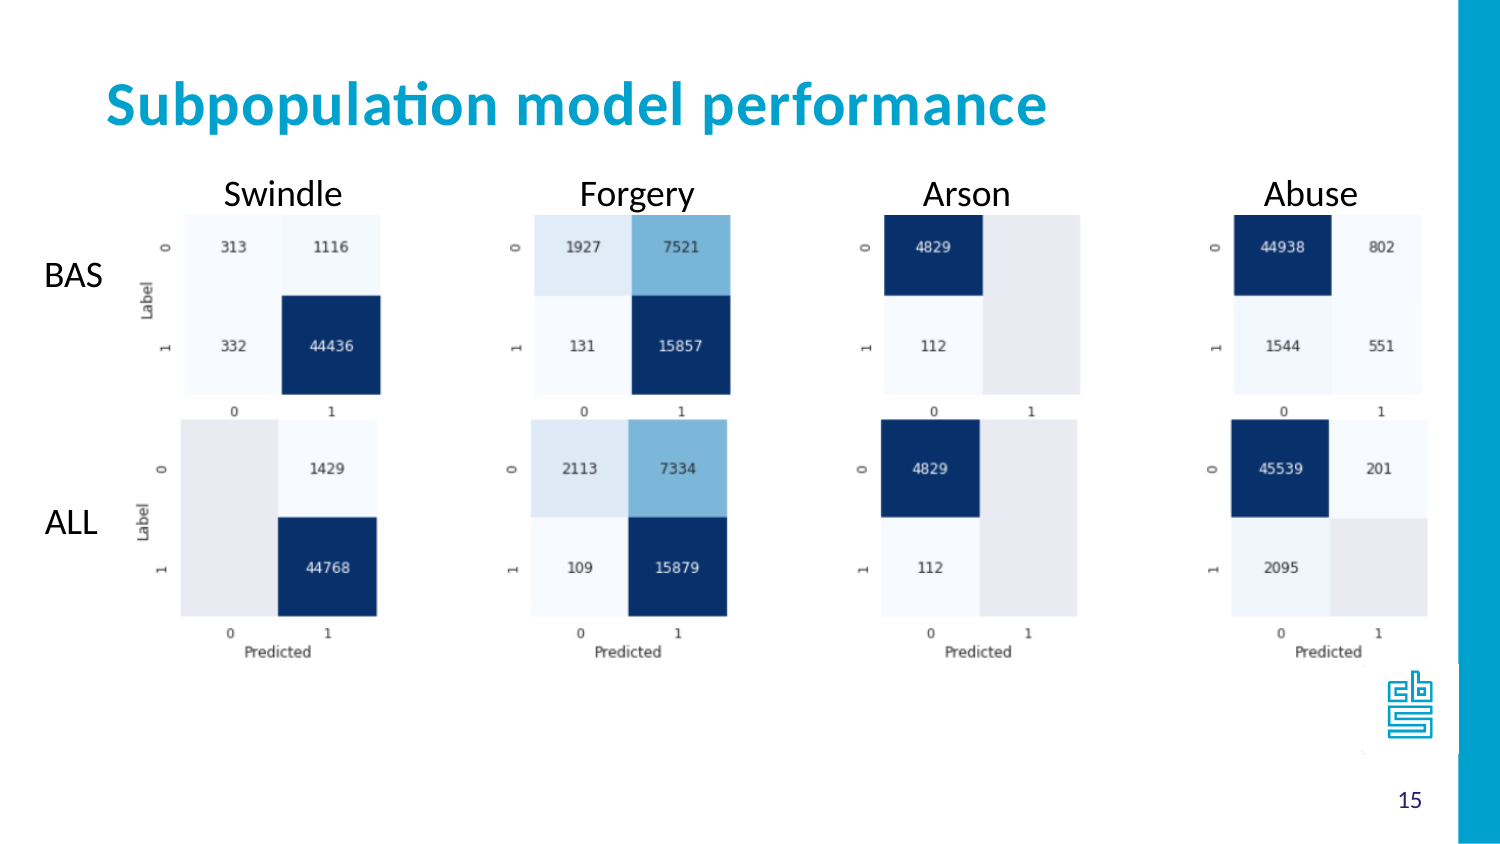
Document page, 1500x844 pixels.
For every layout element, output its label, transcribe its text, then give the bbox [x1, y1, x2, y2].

text_box Forgery [513, 161, 762, 214]
text_box Arson [843, 161, 1092, 214]
text_box Swindle [159, 161, 408, 214]
picture [123, 215, 1458, 754]
text_box BAS [29, 242, 128, 303]
text_box ALL [30, 490, 118, 550]
list Subpopulation model performance [76, 55, 1329, 139]
slide_number 15 [1361, 772, 1459, 826]
text_box Abuse [1187, 161, 1436, 222]
